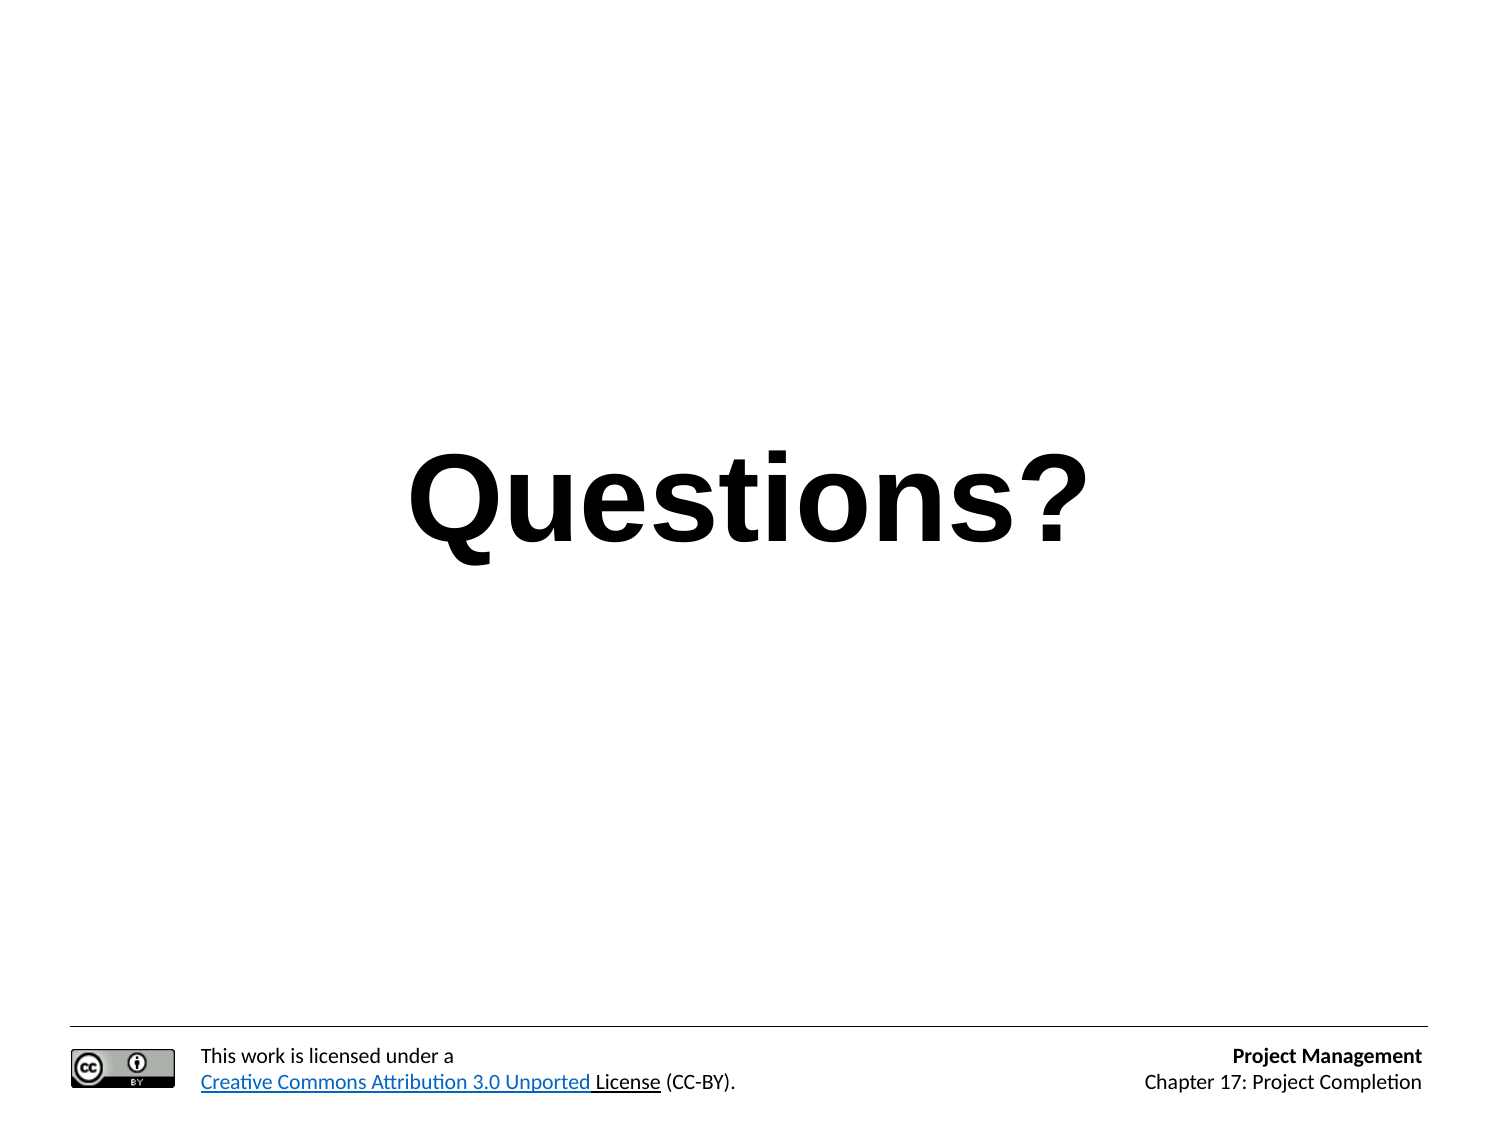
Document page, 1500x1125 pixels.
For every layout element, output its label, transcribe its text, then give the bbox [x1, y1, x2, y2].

picture [71, 1049, 175, 1088]
title Questions? [112, 184, 1388, 576]
